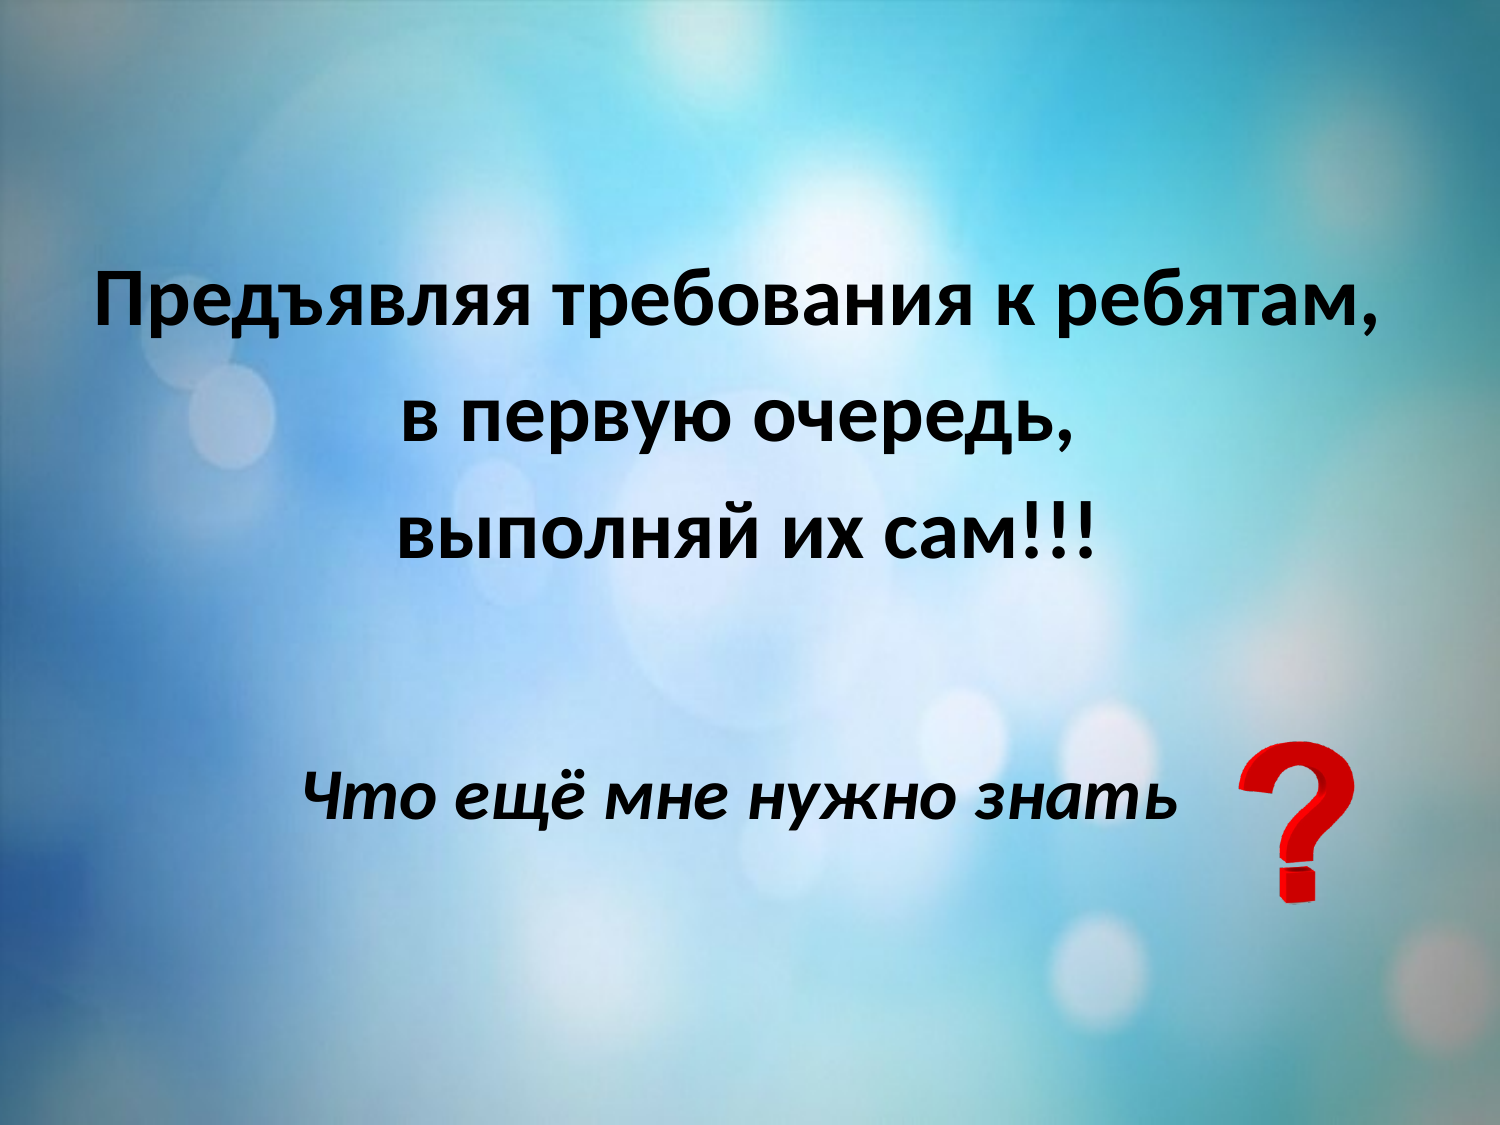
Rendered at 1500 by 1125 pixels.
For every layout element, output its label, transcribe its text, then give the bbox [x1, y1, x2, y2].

list Предъявляя требования к ребятам, в первую очередь, выполняй их сам!!! Что ещё мне нужно знать [70, 234, 1425, 1097]
picture [0, 0, 1500, 1125]
